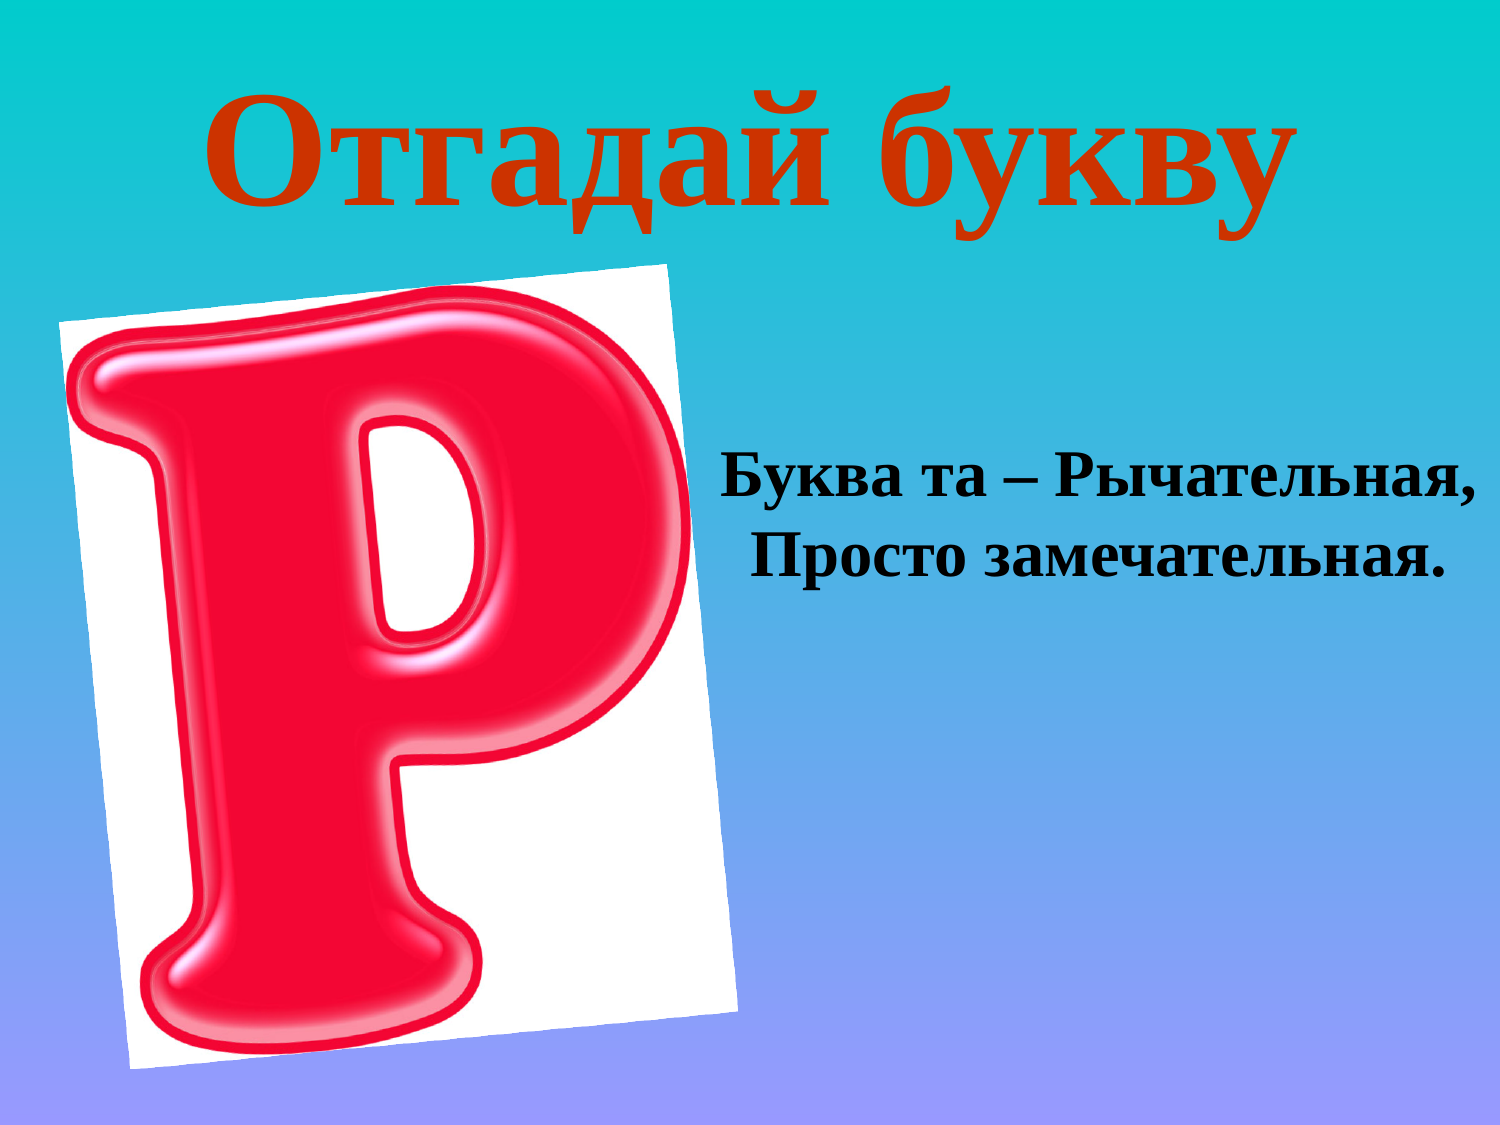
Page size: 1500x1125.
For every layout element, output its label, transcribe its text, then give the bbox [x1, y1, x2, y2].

picture [59, 265, 738, 1069]
title Отгадай букву [75, 45, 1425, 233]
list Буква та – Рычательная, Просто замечательная. [709, 421, 1500, 762]
